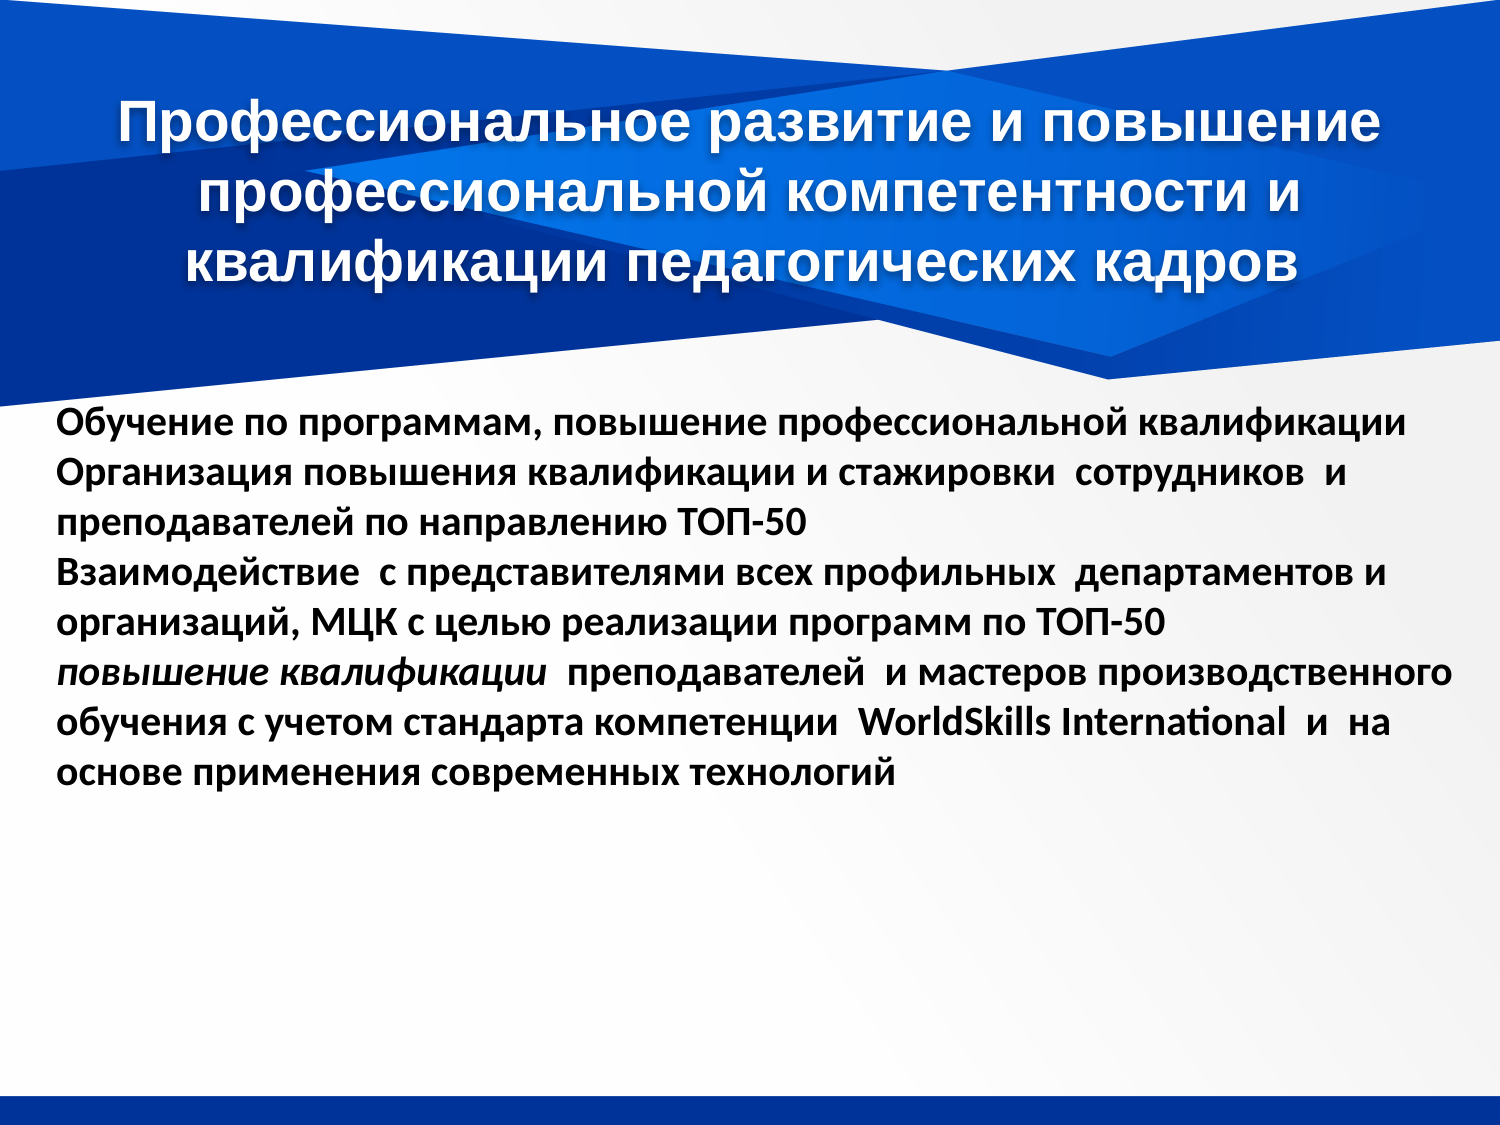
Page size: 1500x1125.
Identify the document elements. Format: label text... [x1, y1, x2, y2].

text_box Обучение по программам, повышение профессиональной квалификации Организация повышения квалификации и стажировки сотрудников и преподавателей по направлению ТОП-50 Взаимодействие с представителями всех профильных департаментов и организаций, МЦК с целью реализации программ по ТОП-50 повышение квалификации преподавателей и мастеров производственного обучения с учетом стандарта компетенции WorldSkills International и на основе применения современных технологий [41, 386, 1471, 852]
title Профессиональное развитие и повышение профессиональной компетентности и квалификации педагогических кадров [75, 128, 1425, 317]
picture [0, 0, 1500, 1125]
